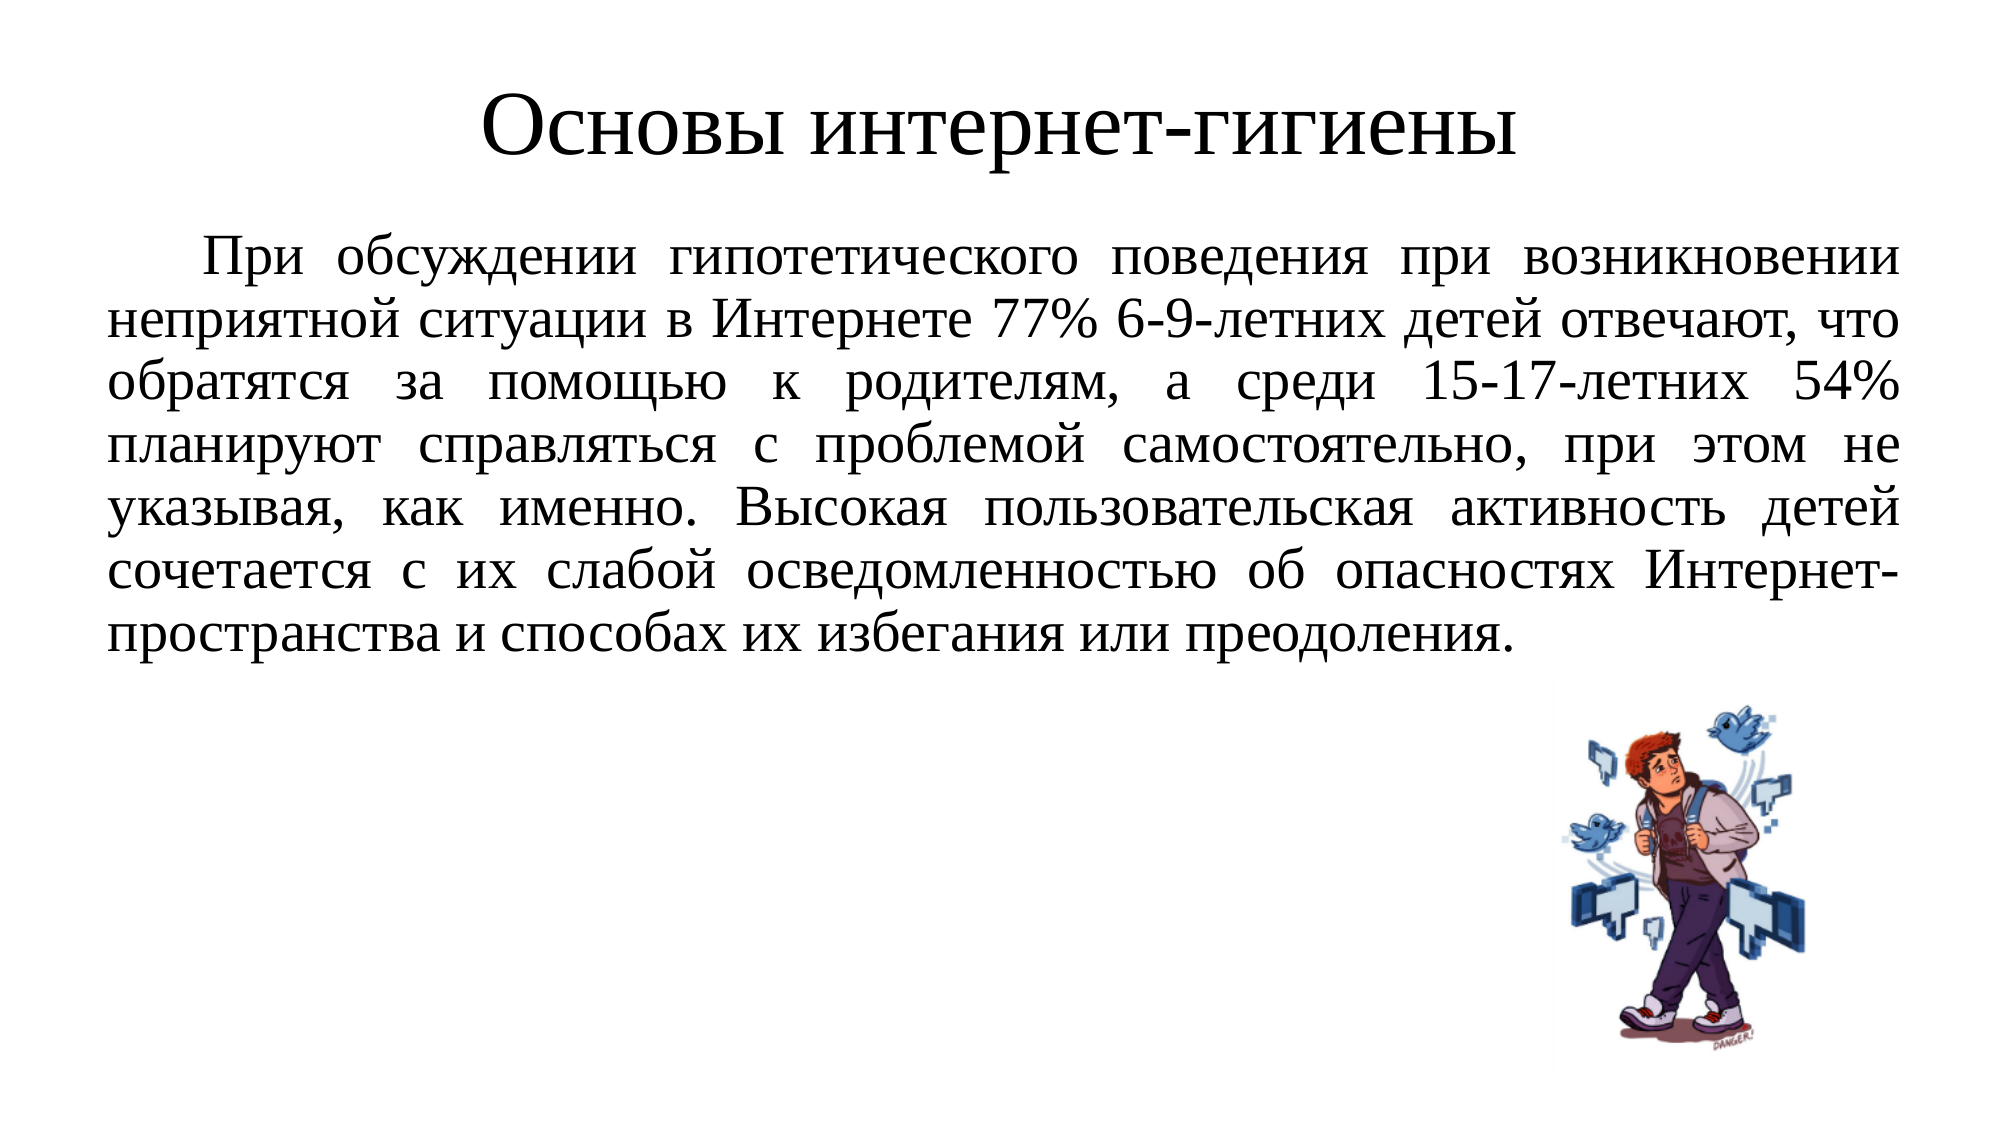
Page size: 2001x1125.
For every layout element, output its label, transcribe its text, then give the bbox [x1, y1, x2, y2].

list При обсуждении гипотетического поведения при возникновении неприятной ситуации в Интернете 77% 6-9-летних детей отвечают, что обратятся за помощью к родителям, а среди 15-17-летних 54% планируют справляться с проблемой самостоятельно, при этом не указывая, как именно. Высокая пользовательская активность детей сочетается с их слабой осведомленностью об опасностях Интернет-пространства и способах их избегания или преодоления. [92, 216, 1917, 1014]
title Основы интернет-гигиены [137, 59, 1863, 191]
picture [1369, 677, 2000, 1072]
